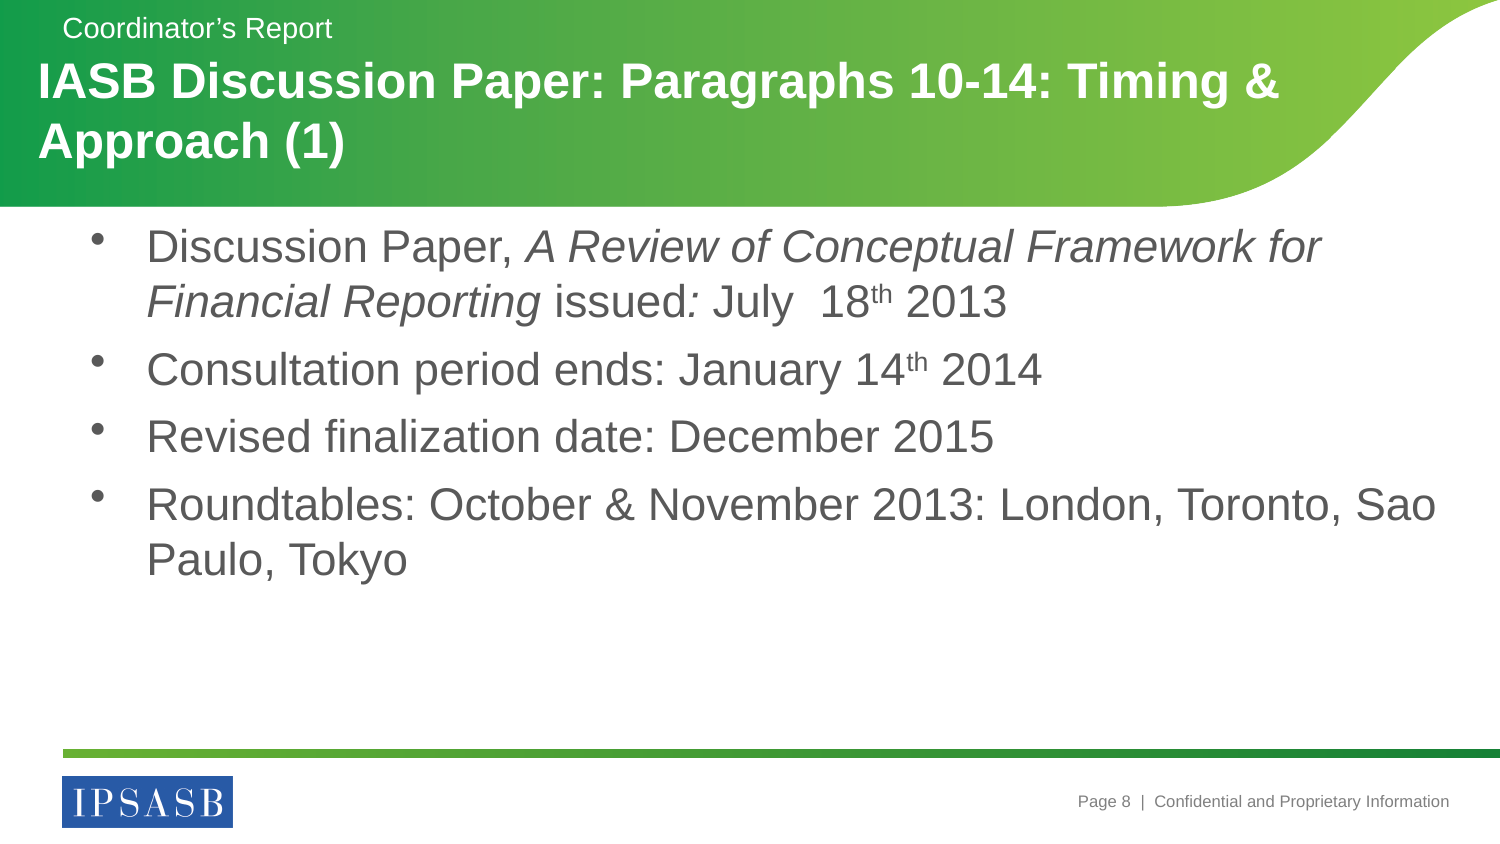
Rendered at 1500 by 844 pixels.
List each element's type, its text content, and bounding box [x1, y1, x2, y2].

picture [0, 0, 1500, 207]
list Discussion Paper, A Review of Conceptual Framework for Financial Reporting issued: July 18th 2013 Consultation period ends: January 14th 2014 Revised finalization date: December 2015 Roundtables: October & November 2013: London, Toronto, Sao Paulo, Tokyo [75, 209, 1463, 774]
title IASB Discussion Paper: Paragraphs 10-14: Timing & Approach (1) [37, 75, 1363, 142]
subtitle Coordinator’s Report [62, 9, 500, 38]
picture [62, 776, 233, 828]
